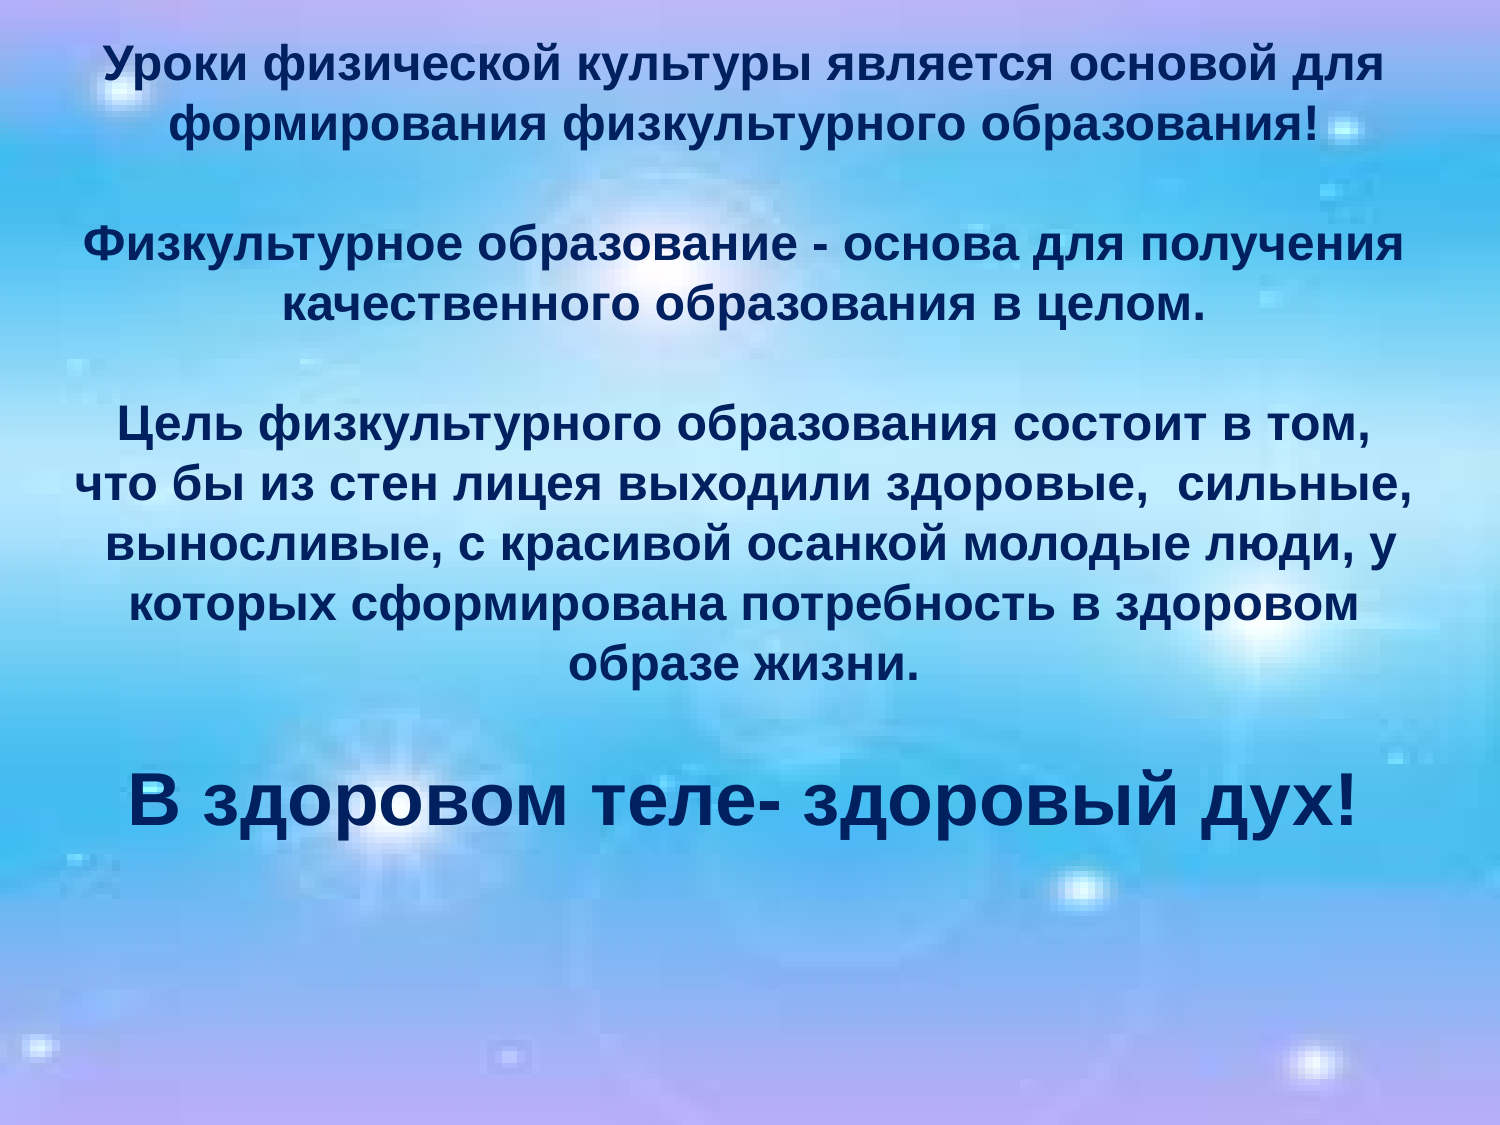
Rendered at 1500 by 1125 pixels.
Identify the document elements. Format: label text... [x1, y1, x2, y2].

text_box Уроки физической культуры является основой для формирования физкультурного образования! Физкультурное образование - основа для получения качественного образования в целом. Цель физкультурного образования состоит в том, что бы из стен лицея выходили здоровые, сильные, выносливые, с красивой осанкой молодые люди, у которых сформирована потребность в здоровом образе жизни. В здоровом теле- здоровый дух! [58, 23, 1430, 939]
picture [0, 0, 1500, 1125]
